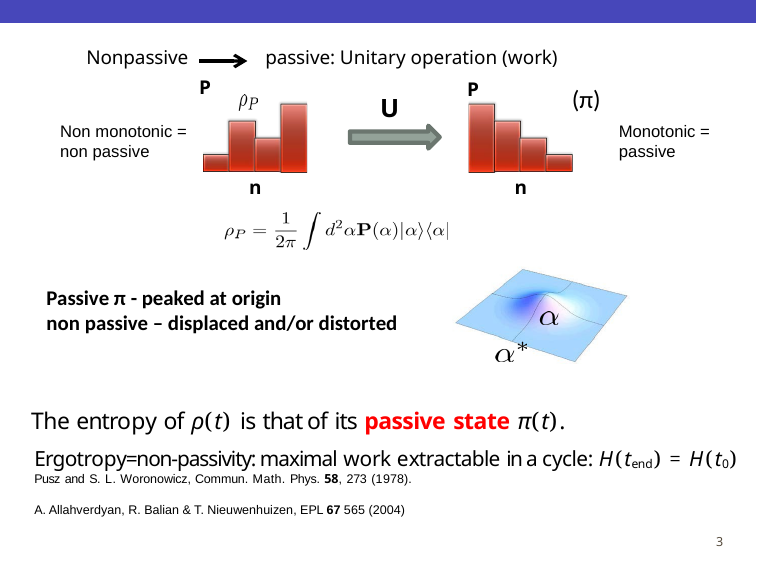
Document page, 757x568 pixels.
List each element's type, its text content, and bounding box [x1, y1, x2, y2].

text_box The entropy of ρ(t) is that of its passive state π(t). [28, 406, 745, 434]
text_box Ergotropy=non-passivity: maximal work extractable in a cycle: H(tend) = H(t0) Pusz and S. L. Woronowicz, Commun. Math. Phys. 58, 273 (1978). A. Allahverdyan, R. Balian & T. Nieuwenhuizen, EPL 67 565 (2004) [31, 445, 749, 518]
text_box Nonpassive passive: Unitary operation (work) P [78, 45, 616, 99]
text_box U [378, 99, 401, 123]
text_box Passive π - peaked at origin non passive – displaced and/or distorted [31, 276, 419, 342]
text_box Monotonic = passive [617, 121, 732, 161]
text_box [238, 99, 258, 111]
text_box [541, 150, 573, 173]
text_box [443, 258, 636, 364]
text_box P [466, 77, 479, 101]
text_box [276, 99, 308, 173]
text_box [349, 125, 440, 149]
text_box (π) [557, 75, 616, 121]
text_box [203, 150, 224, 173]
text_box [490, 116, 525, 173]
text_box 3 [714, 533, 724, 549]
text_box Non monotonic = non passive [45, 113, 203, 169]
text_box n [248, 175, 262, 199]
text_box [224, 116, 260, 173]
text_box [515, 133, 551, 173]
text_box [468, 99, 499, 173]
text_box [250, 133, 276, 173]
text_box [224, 212, 448, 250]
text_box n [513, 175, 528, 199]
